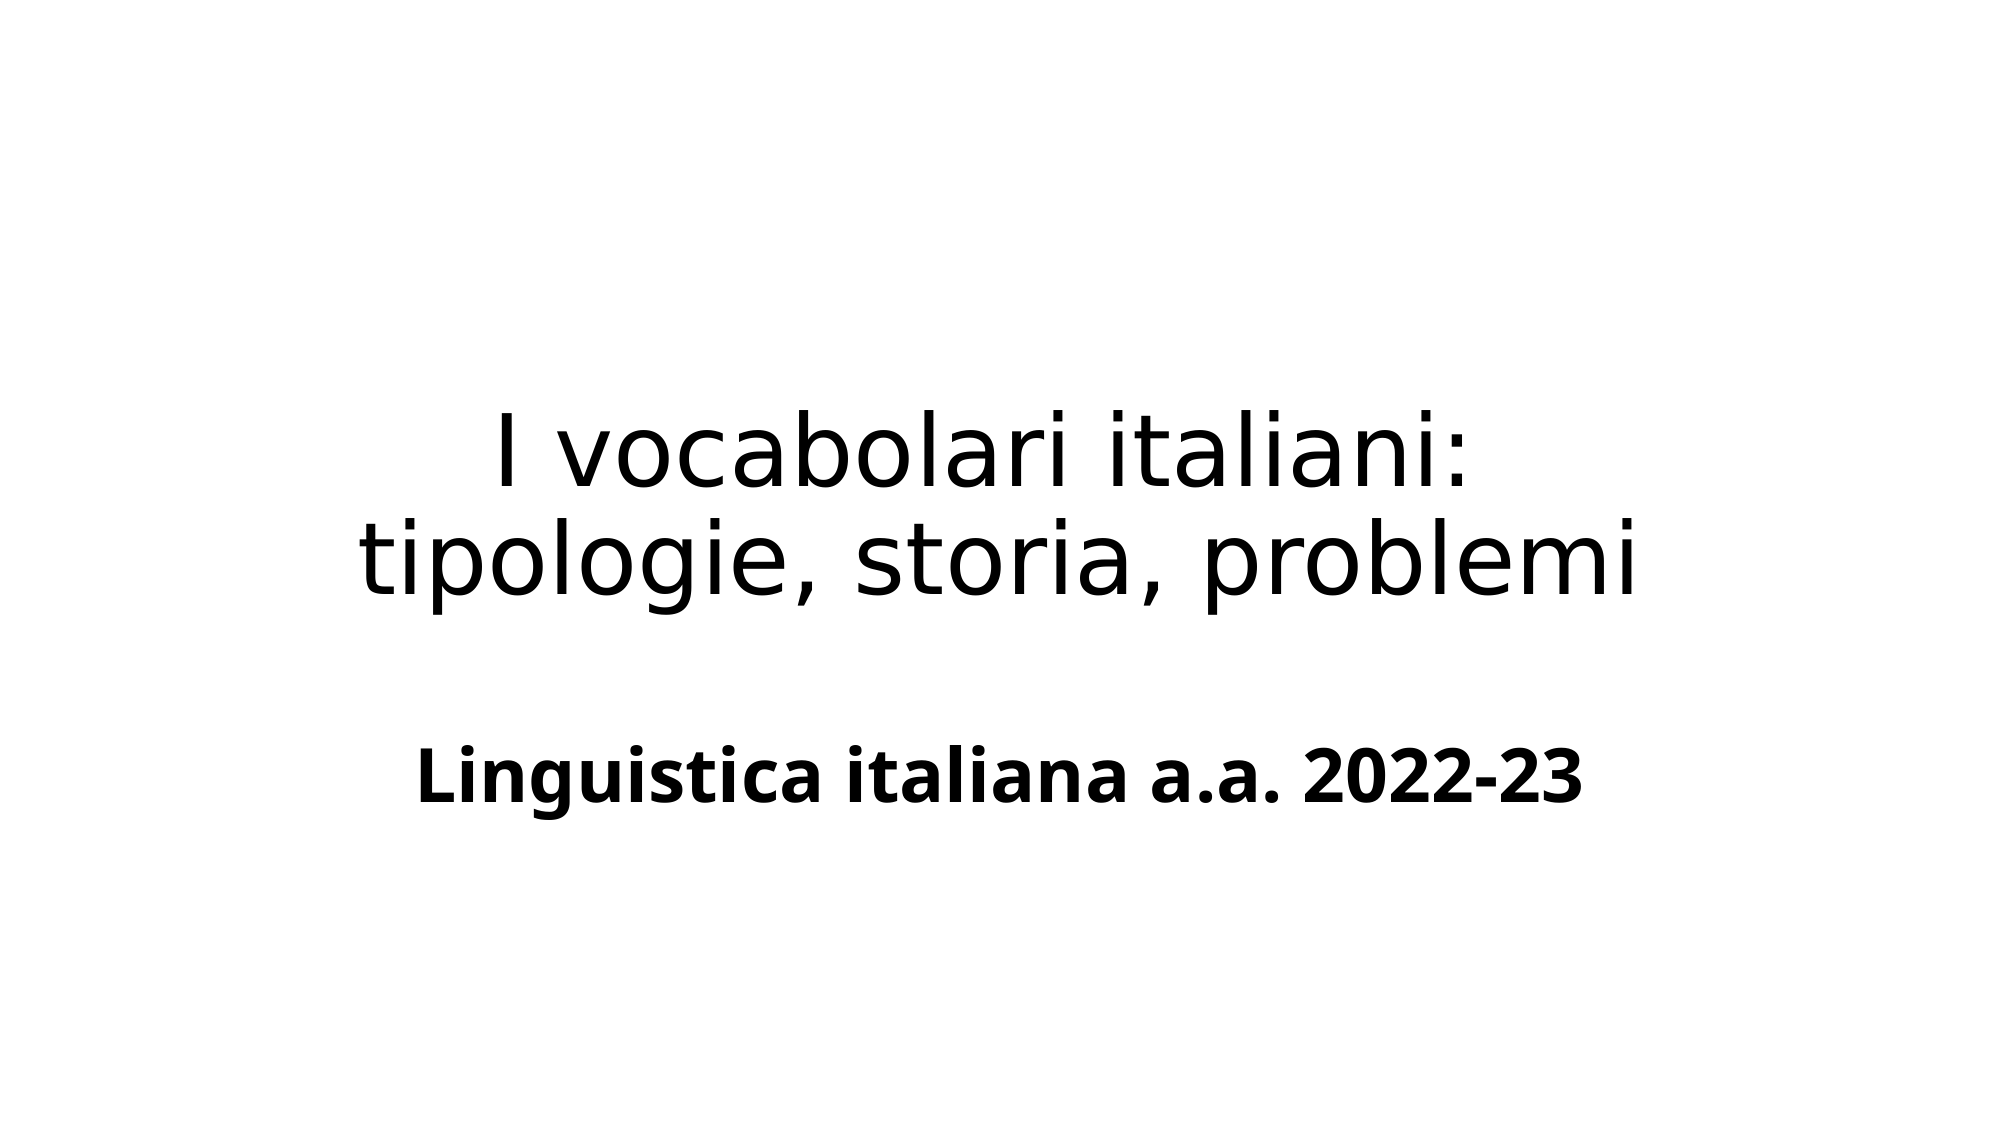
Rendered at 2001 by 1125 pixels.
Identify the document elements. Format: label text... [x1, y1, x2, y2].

title I vocabolari italiani: tipologie, storia, problemi Linguistica italiana a.a. 2022-23 [249, 110, 1750, 827]
